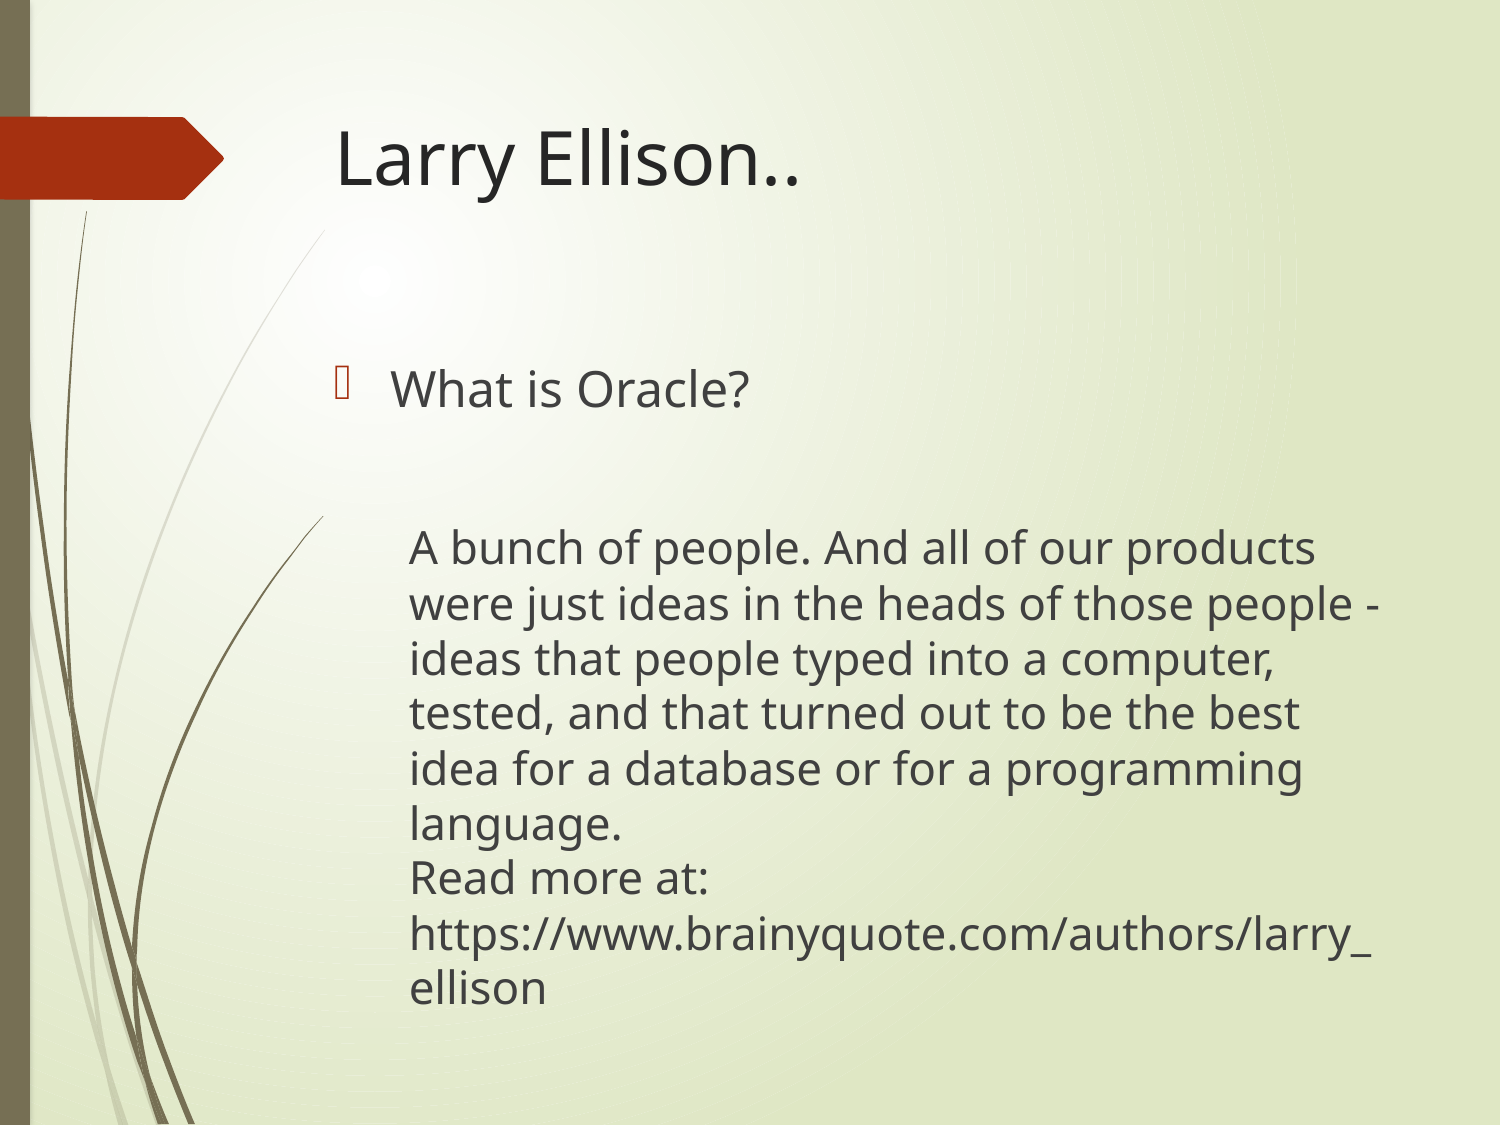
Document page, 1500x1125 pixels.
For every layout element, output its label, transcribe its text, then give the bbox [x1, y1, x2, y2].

list What is Oracle? A bunch of people. And all of our products were just ideas in the heads of those people - ideas that people typed into a computer, tested, and that turned out to be the best idea for a database or for a programming language. Read more at: https://www.brainyquote.com/authors/larry_ellison [318, 350, 1400, 970]
title Larry Ellison.. [319, 102, 1400, 313]
